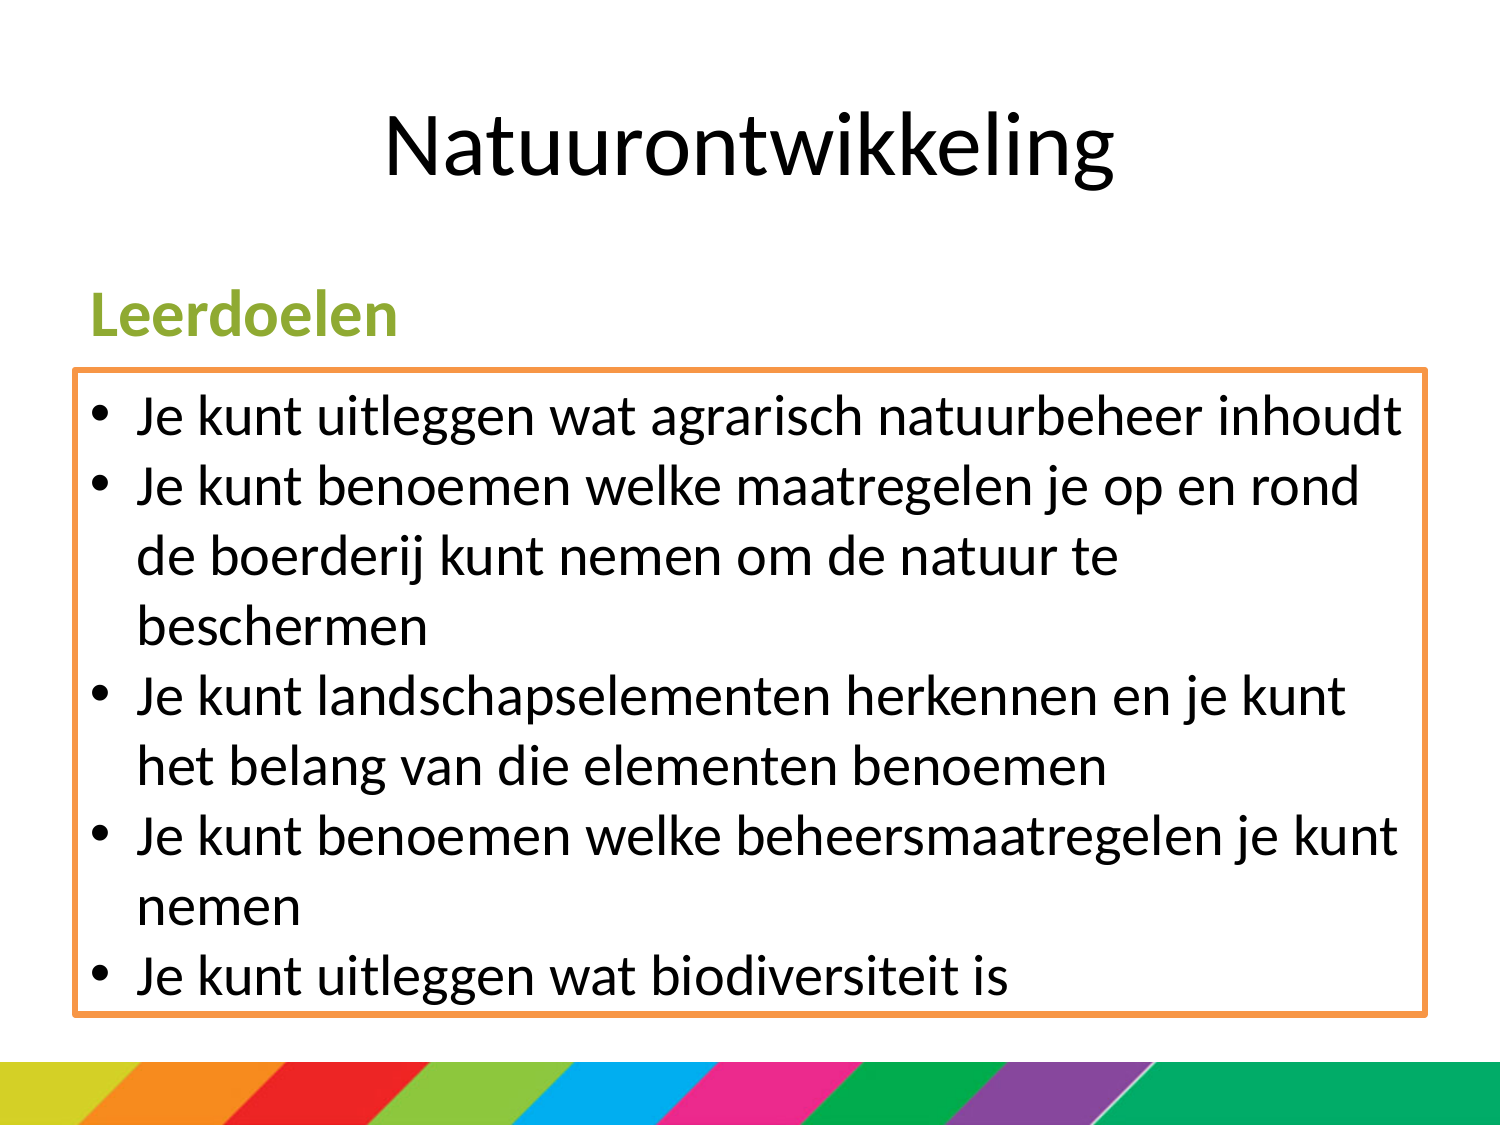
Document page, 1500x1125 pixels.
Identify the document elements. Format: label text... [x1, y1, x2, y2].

list Leerdoelen [75, 262, 1425, 368]
title Natuurontwikkeling [75, 45, 1425, 233]
text_box Je kunt uitleggen wat agrarisch natuurbeheer inhoudt Je kunt benoemen welke maatregelen je op en rond de boerderij kunt nemen om de natuur te beschermen Je kunt landschapselementen herkennen en je kunt het belang van die elementen benoemen Je kunt benoemen welke beheersmaatregelen je kunt nemen Je kunt uitleggen wat biodiversiteit is [73, 368, 1427, 1017]
picture [0, 1062, 574, 1125]
picture [656, 1062, 1500, 1125]
